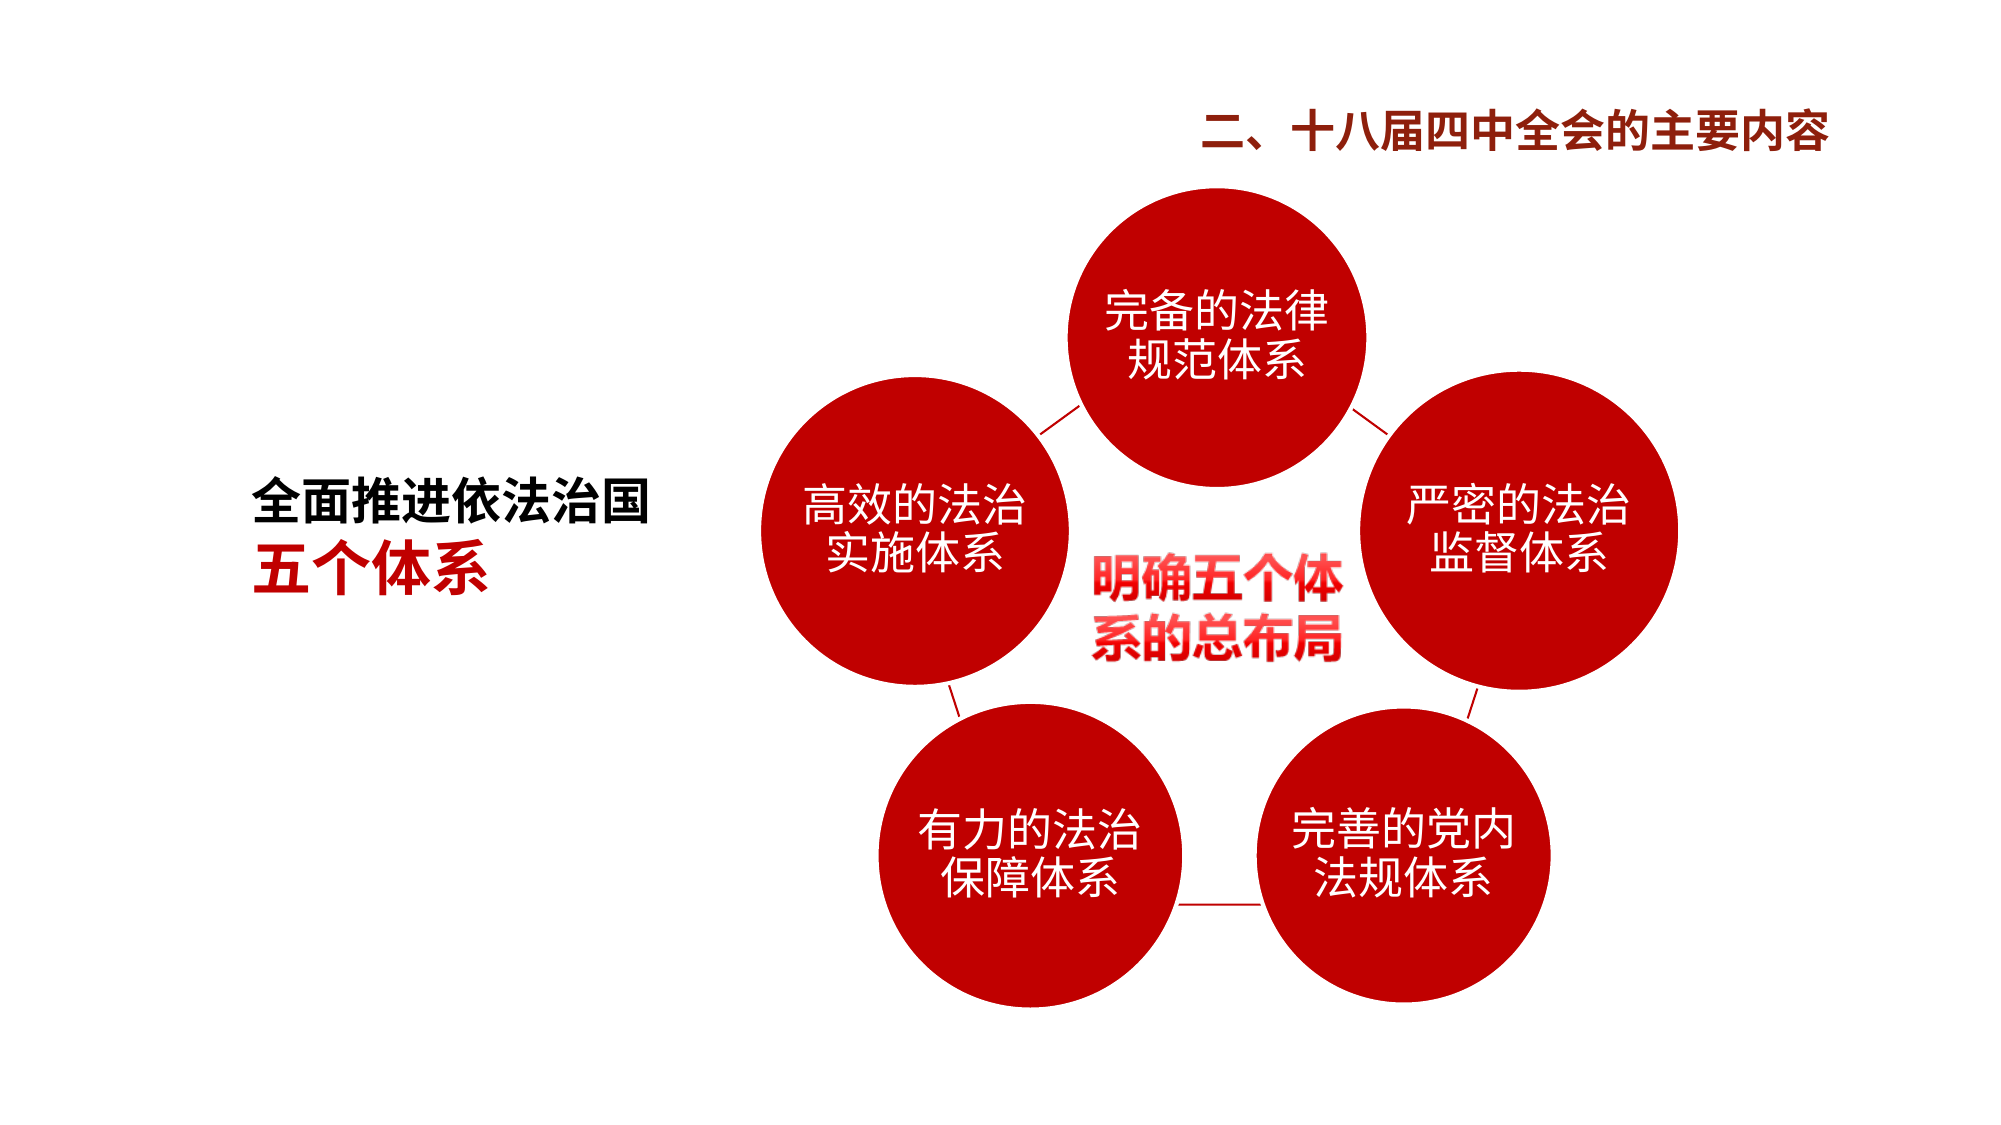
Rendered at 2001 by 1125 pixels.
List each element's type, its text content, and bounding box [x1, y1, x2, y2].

picture [1052, 531, 1383, 679]
text_box 严密的法治监督体系 [1358, 369, 1681, 692]
text_box 全面推进依法治国 五个体系 [236, 462, 667, 610]
text_box [1039, 405, 1389, 531]
text_box 二、十八届四中全会的主要内容 [1155, 94, 1876, 164]
text_box 完备的法律规范体系 [1065, 186, 1369, 490]
text_box 完善的党内法规体系 [1254, 706, 1553, 1005]
text_box [948, 608, 1478, 905]
text_box 有力的法治保障体系 [876, 701, 1185, 1010]
text_box 高效的法治实施体系 [759, 375, 1071, 687]
